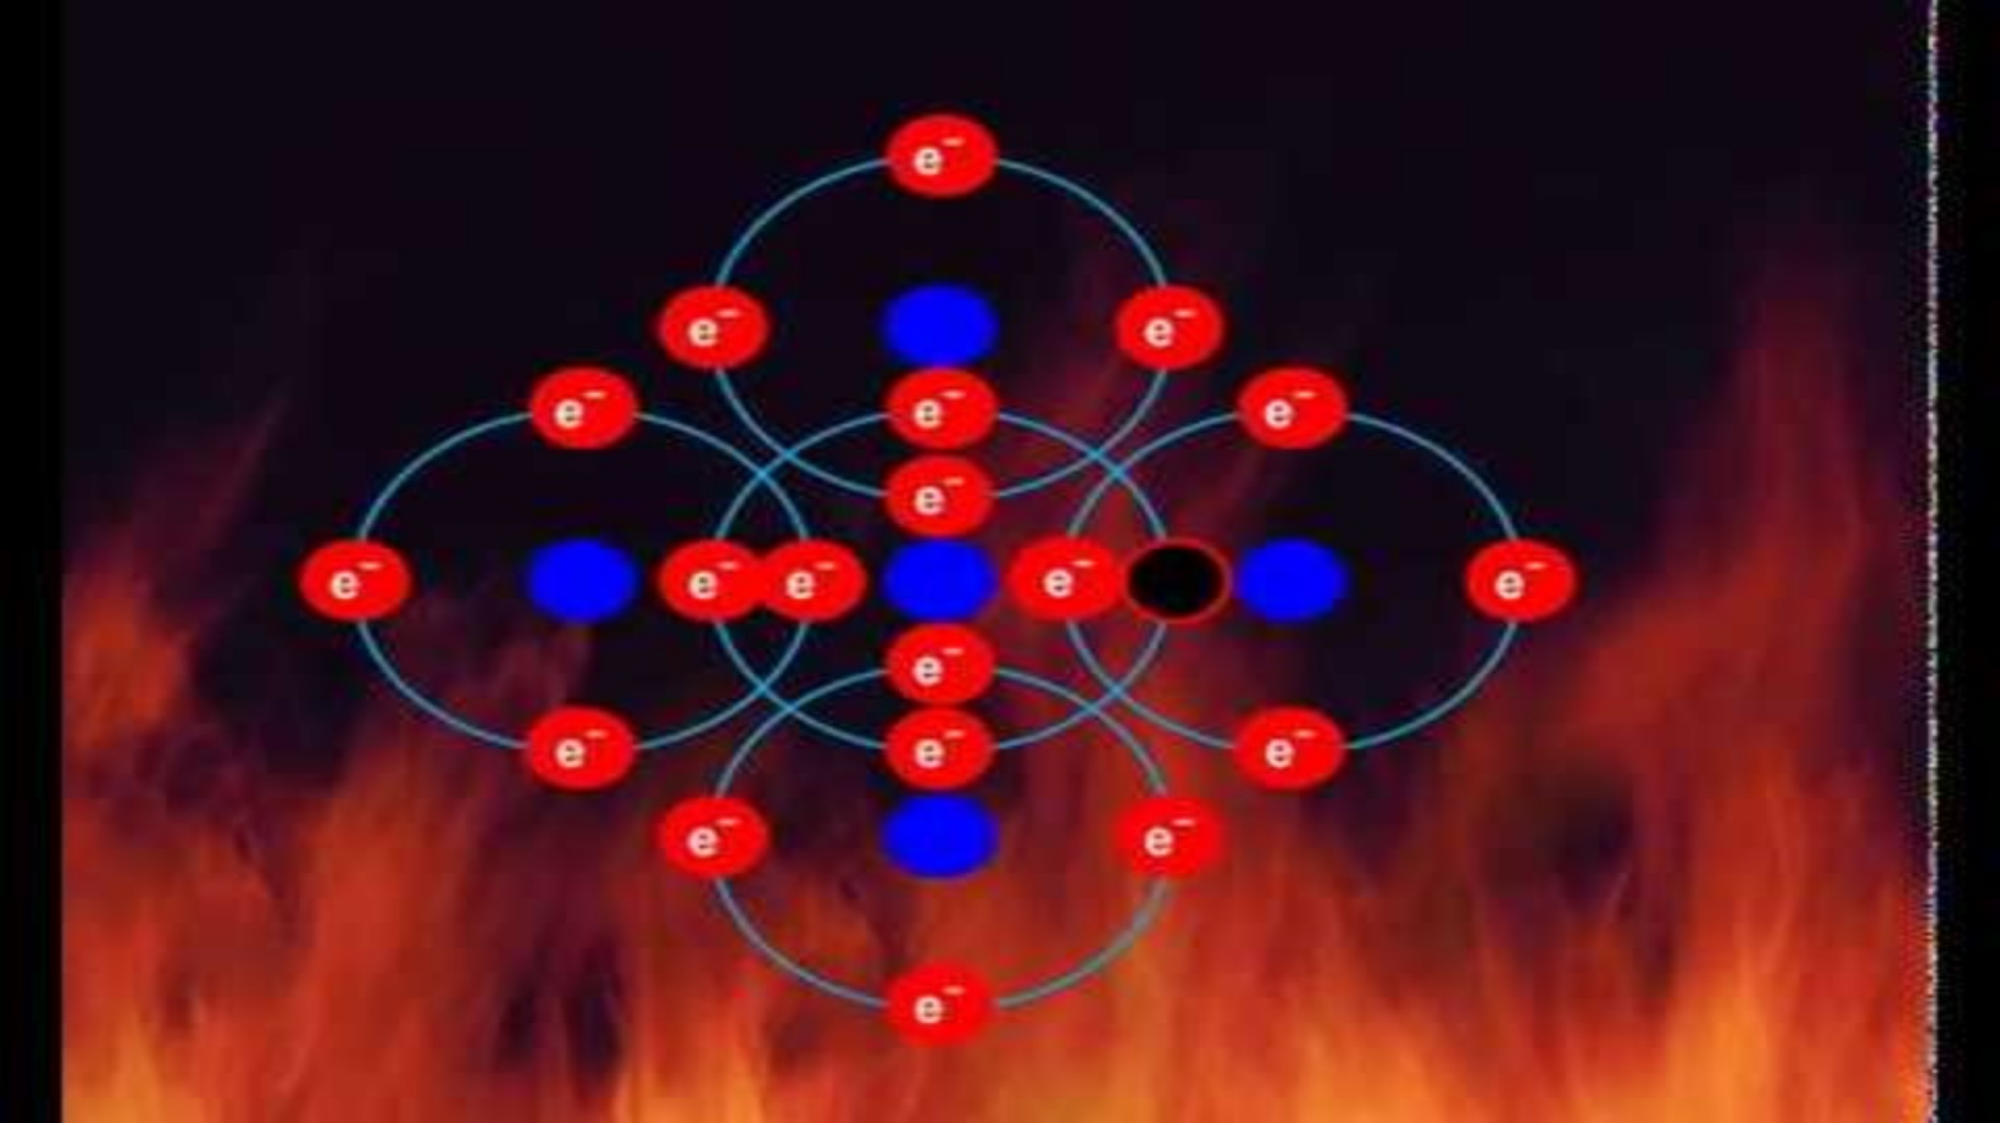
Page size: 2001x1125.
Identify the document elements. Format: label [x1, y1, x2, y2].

list [0, 0, 2000, 1124]
